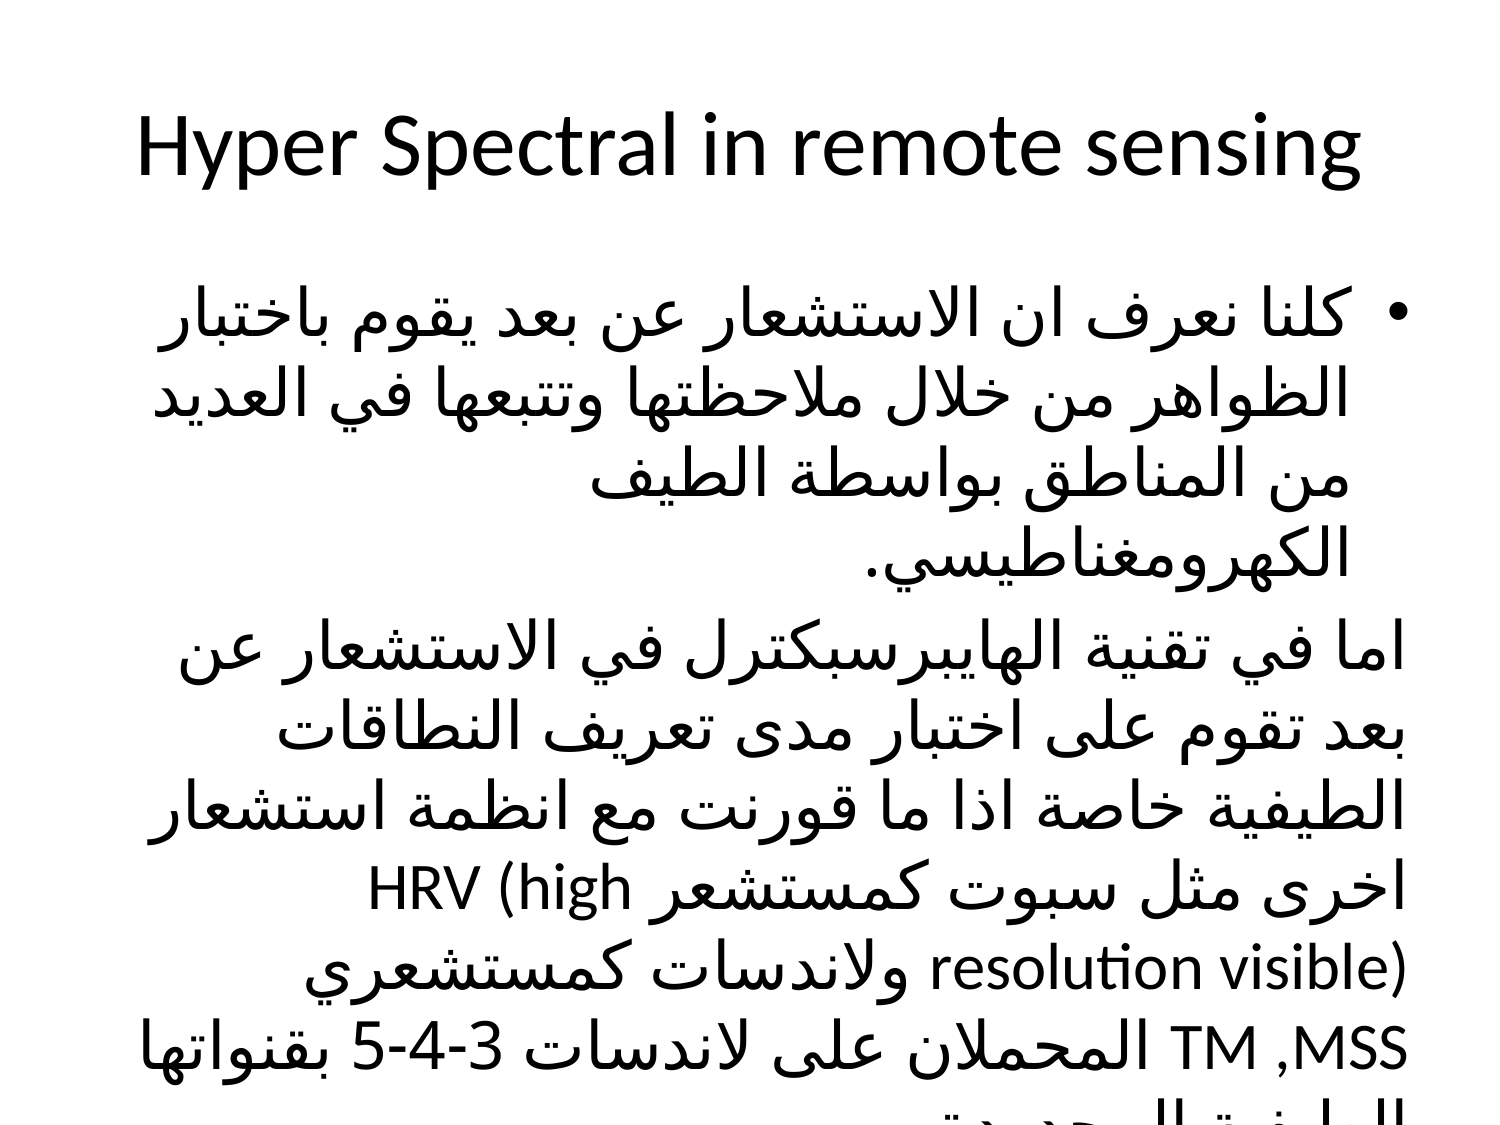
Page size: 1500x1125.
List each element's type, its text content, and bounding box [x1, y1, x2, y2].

title Hyper Spectral in remote sensing [75, 45, 1425, 233]
list كلنا نعرف ان الاستشعار عن بعد يقوم باختبار الظواهر من خلال ملاحظتها وتتبعها في العديد من المناطق بواسطة الطيف الكهرومغناطيسي. اما في تقنية الهايبرسبكترل في الاستشعار عن بعد تقوم على اختبار مدى تعريف النطاقات الطيفية خاصة اذا ما قورنت مع انظمة استشعار اخرى مثل سبوت كمستشعر HRV (high resolution visible) ولاندسات كمستشعري TM ,MSS المحملان على لاندسات 3-4-5 بقنواتها الطيفية المحدودة [75, 262, 1425, 1005]
